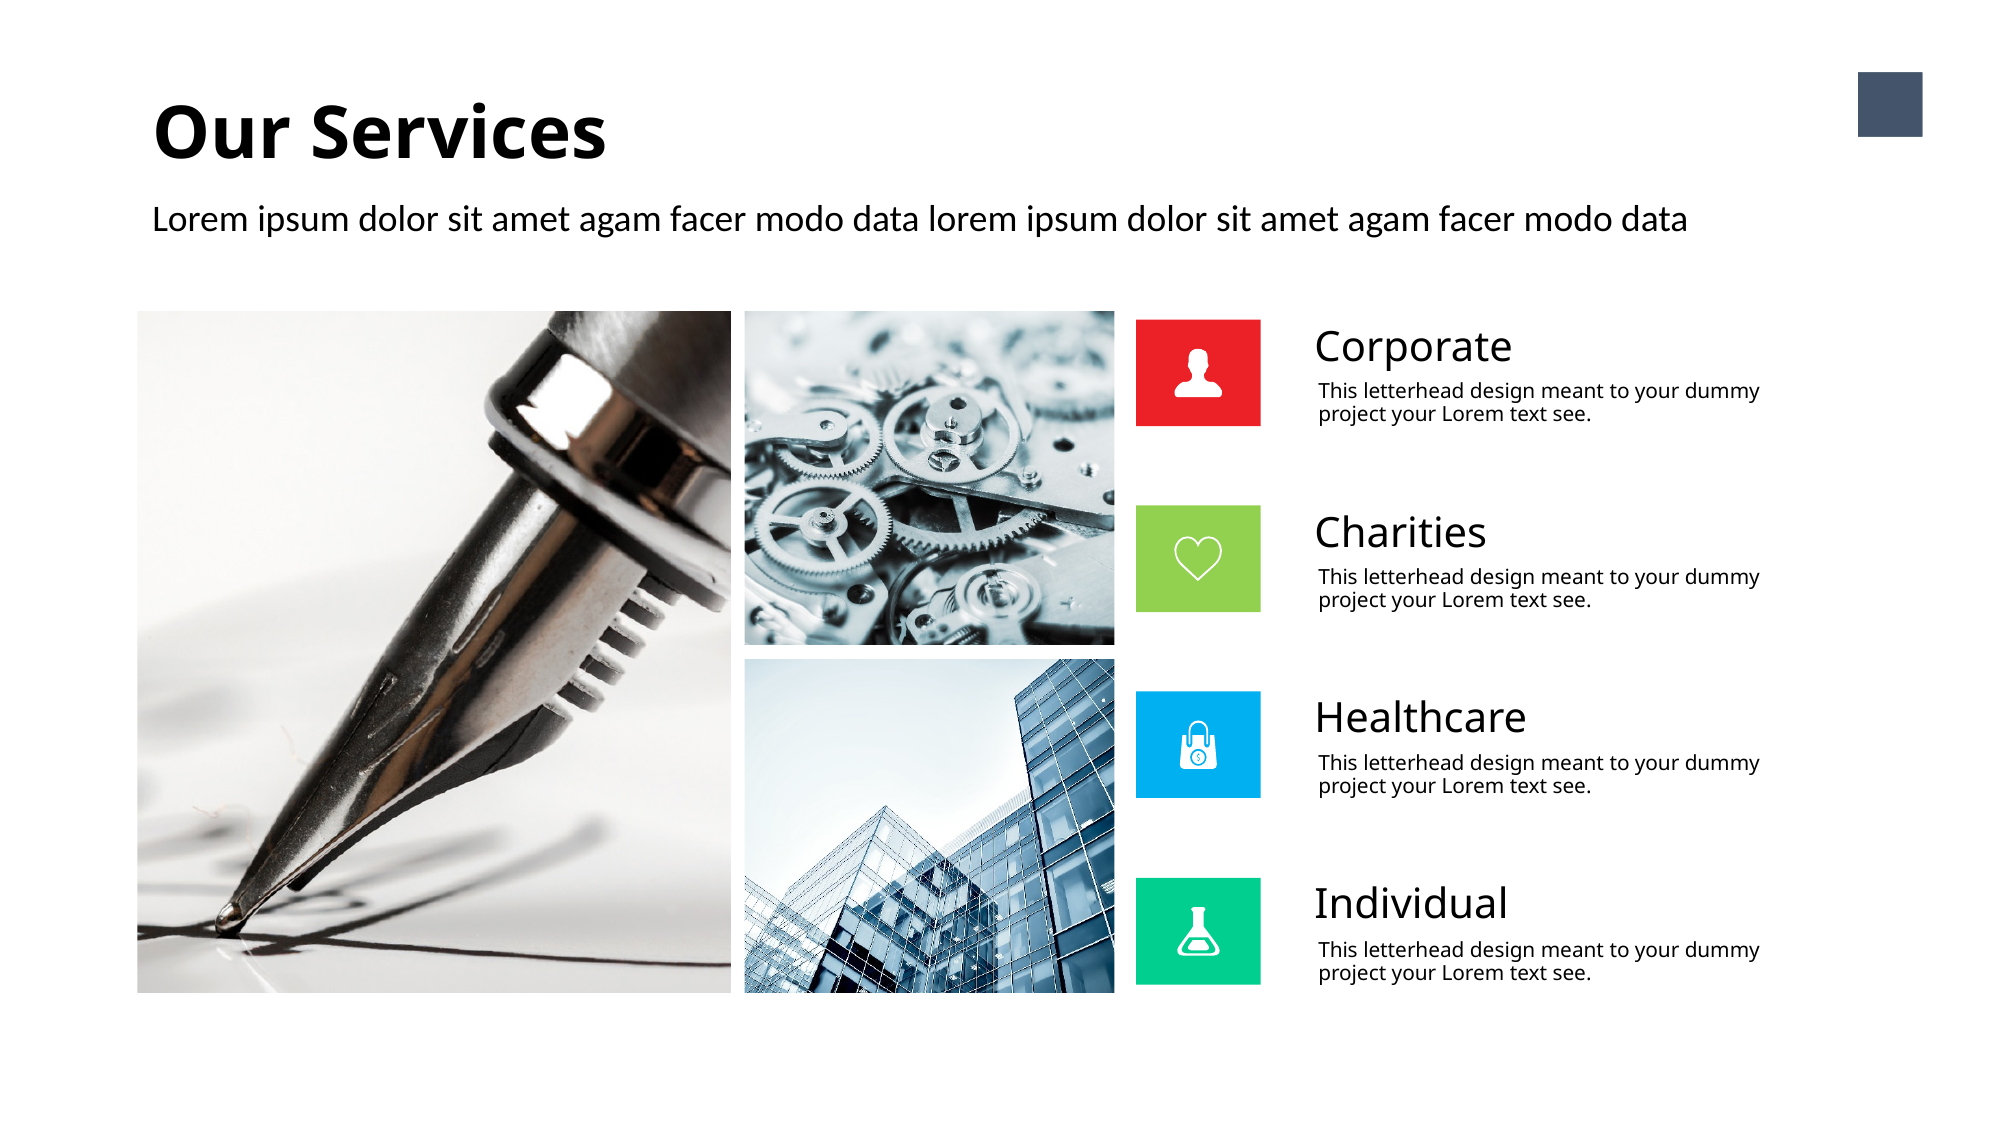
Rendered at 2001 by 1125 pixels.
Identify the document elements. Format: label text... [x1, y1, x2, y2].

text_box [1136, 311, 1819, 434]
picture [744, 659, 1115, 993]
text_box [1136, 683, 1819, 806]
title Our Services [137, 78, 1135, 186]
text_box [1857, 130, 1924, 138]
picture [137, 311, 731, 993]
subtitle Lorem ipsum dolor sit amet agam facer modo data lorem ipsum dolor sit amet agam facer modo data [137, 186, 1863, 227]
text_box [1136, 869, 1819, 993]
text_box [1136, 497, 1819, 620]
slide_number 7 [1854, 78, 1927, 130]
text_box [1857, 71, 1924, 78]
picture [744, 311, 1115, 645]
